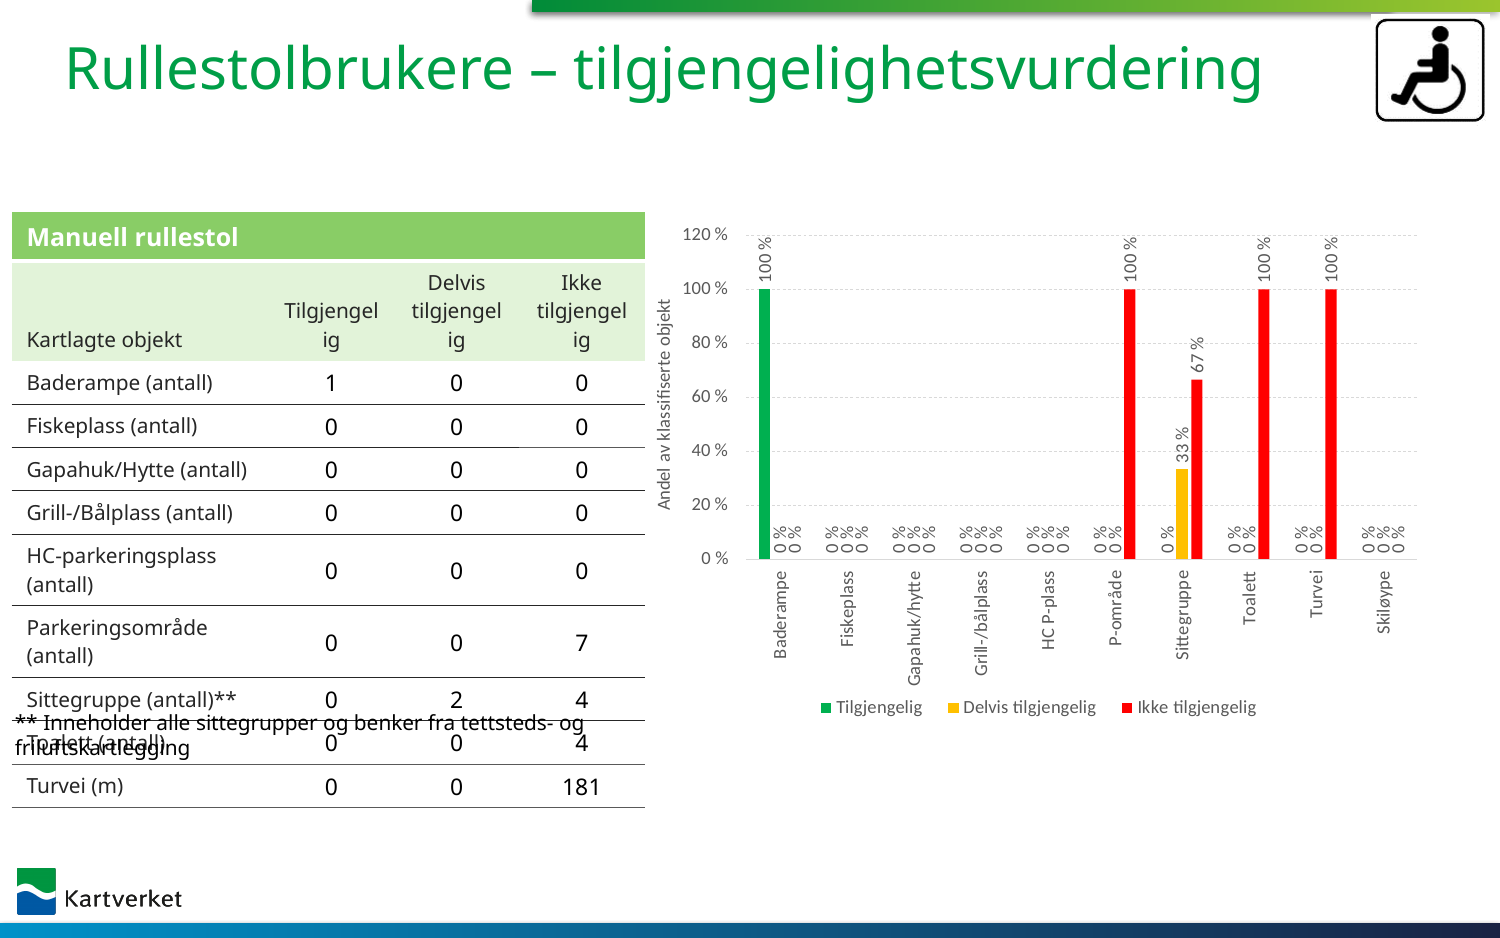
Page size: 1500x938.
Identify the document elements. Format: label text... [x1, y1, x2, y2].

table_cell 0 [519, 361, 638, 404]
table_cell 0 [269, 405, 394, 447]
table_cell 0 [394, 491, 519, 534]
table_cell 0 [269, 678, 394, 702]
text_box Rullestolbrukere – tilgjengelighetsvurdering [49, 12, 1372, 109]
table_cell 0 [519, 448, 638, 490]
table_cell 2 [394, 678, 519, 702]
table_cell 0 [269, 768, 394, 807]
table_cell 1 [269, 361, 394, 404]
picture [643, 218, 1427, 728]
table_cell Sittegruppe (antall)** [12, 678, 269, 702]
table_cell Fiskeplass (antall) [12, 405, 269, 447]
table_cell 0 [394, 768, 519, 807]
text_box ** Inneholder alle sittegrupper og benker fra tettsteds- og friluftskartlegging [0, 702, 745, 768]
table_cell 0 [394, 535, 519, 605]
table_cell 0 [394, 448, 519, 490]
table_cell 0 [394, 405, 519, 447]
table_cell 0 [519, 491, 638, 534]
table_cell HC-parkeringsplass (antall) [12, 535, 269, 605]
table_cell 0 [269, 491, 394, 534]
table_cell 7 [519, 606, 638, 677]
table_cell 0 [394, 606, 519, 677]
table_cell Turvei (m) [12, 768, 269, 807]
table_cell 0 [269, 535, 394, 605]
table_cell 0 [519, 535, 638, 605]
table_cell Kartlagte objekt [12, 263, 269, 361]
table_cell Gapahuk/Hytte (antall) [12, 448, 269, 490]
table_header Manuell rullestol [12, 212, 645, 259]
table_cell Grill-/Bålplass (antall) [12, 491, 269, 534]
table_cell Parkeringsområde (antall) [12, 606, 269, 677]
picture [1371, 13, 1491, 127]
table_cell Tilgjengelig [269, 263, 394, 361]
table_cell 4 [519, 678, 638, 702]
table_cell Baderampe (antall) [12, 361, 269, 404]
table_cell 0 [519, 405, 638, 447]
table_cell 0 [269, 606, 394, 677]
table_cell Delvis tilgjengelig [394, 263, 519, 361]
table_cell 0 [394, 361, 519, 404]
table_cell 181 [519, 768, 645, 807]
table_cell Ikke tilgjengelig [519, 263, 638, 361]
table_cell 0 [269, 448, 394, 490]
